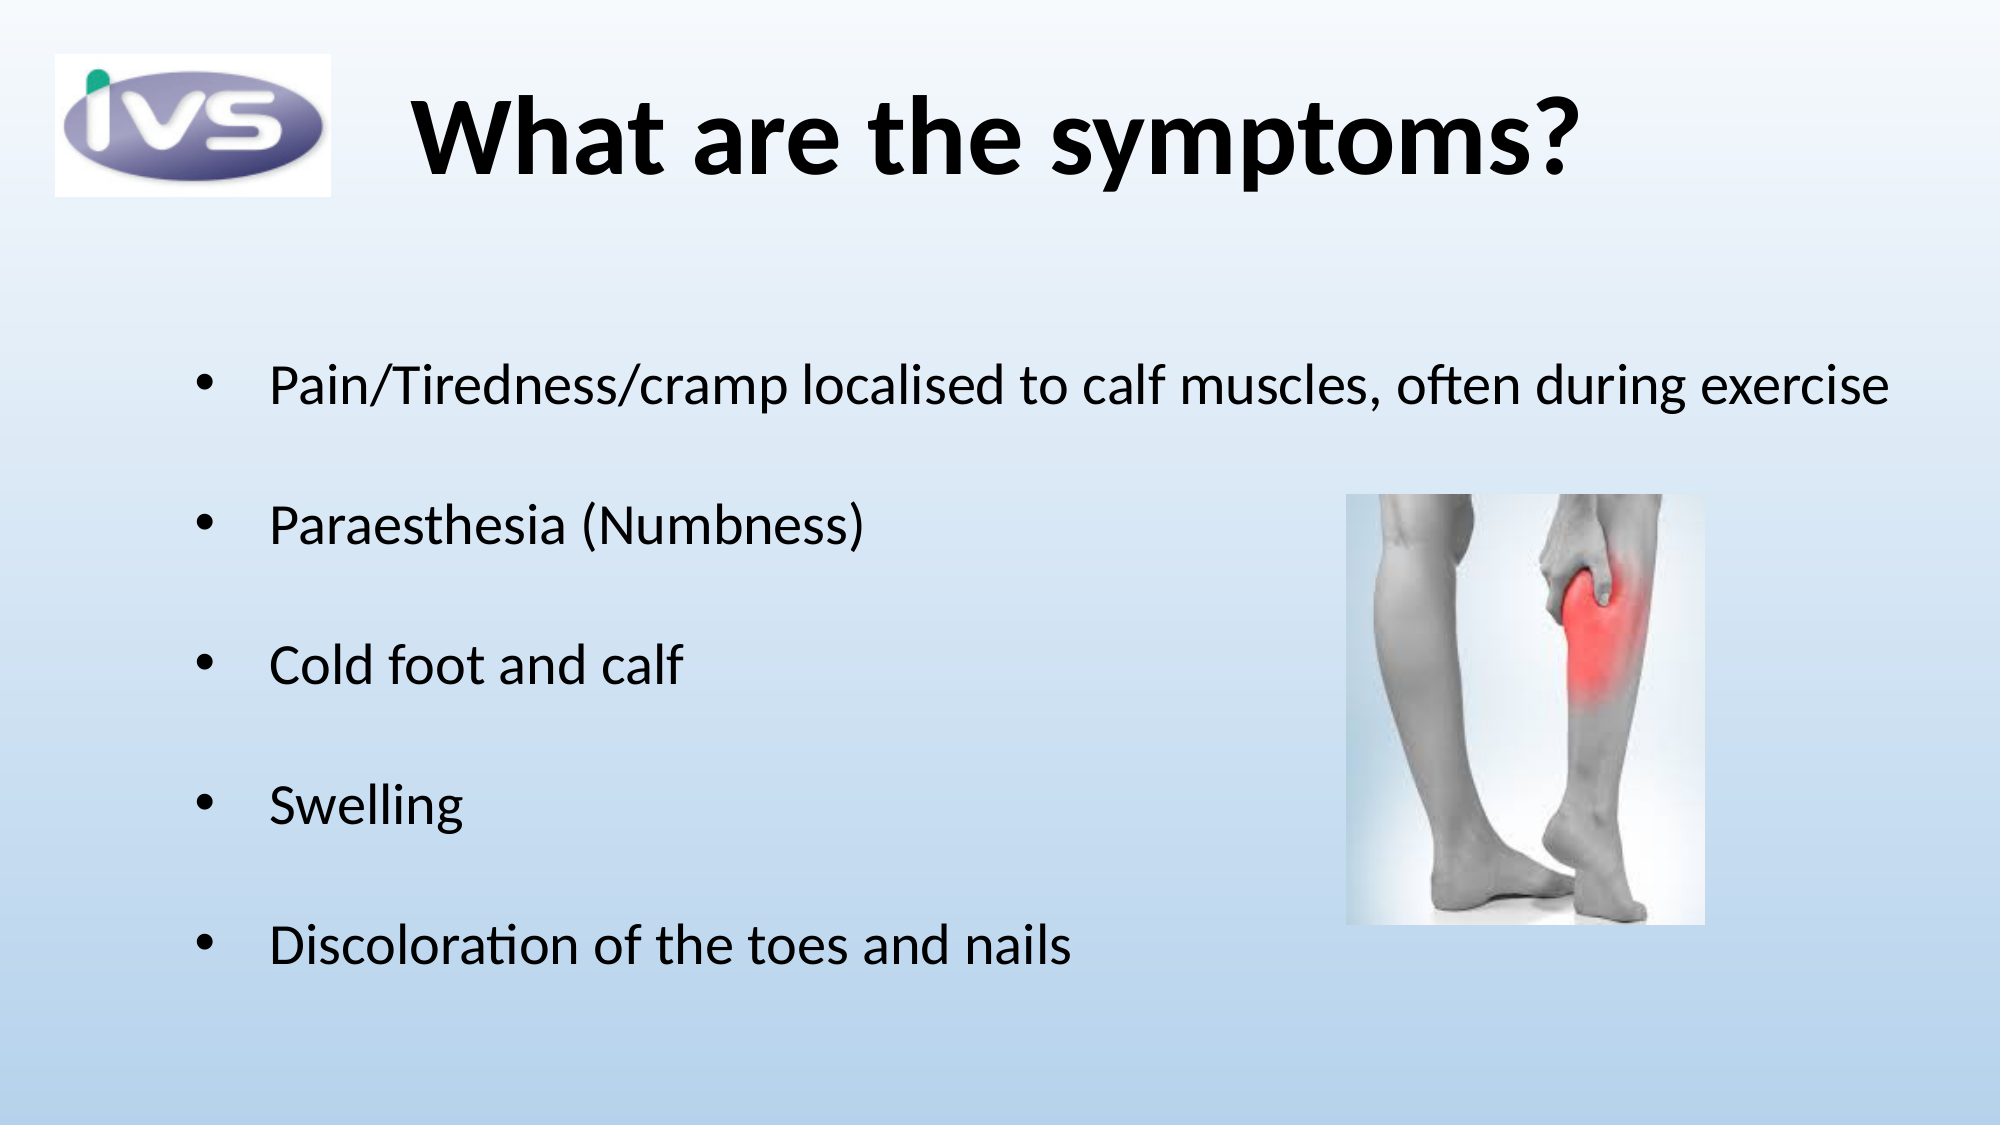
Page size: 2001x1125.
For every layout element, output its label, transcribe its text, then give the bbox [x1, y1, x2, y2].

picture [55, 54, 331, 197]
picture [1346, 494, 1705, 925]
text_box What are the symptoms? [395, 54, 1600, 204]
text_box Pain/Tiredness/cramp localised to calf muscles, often during exercise Paraesthesia (Numbness) Cold foot and calf Swelling Discoloration of the toes and nails [179, 269, 1907, 1125]
